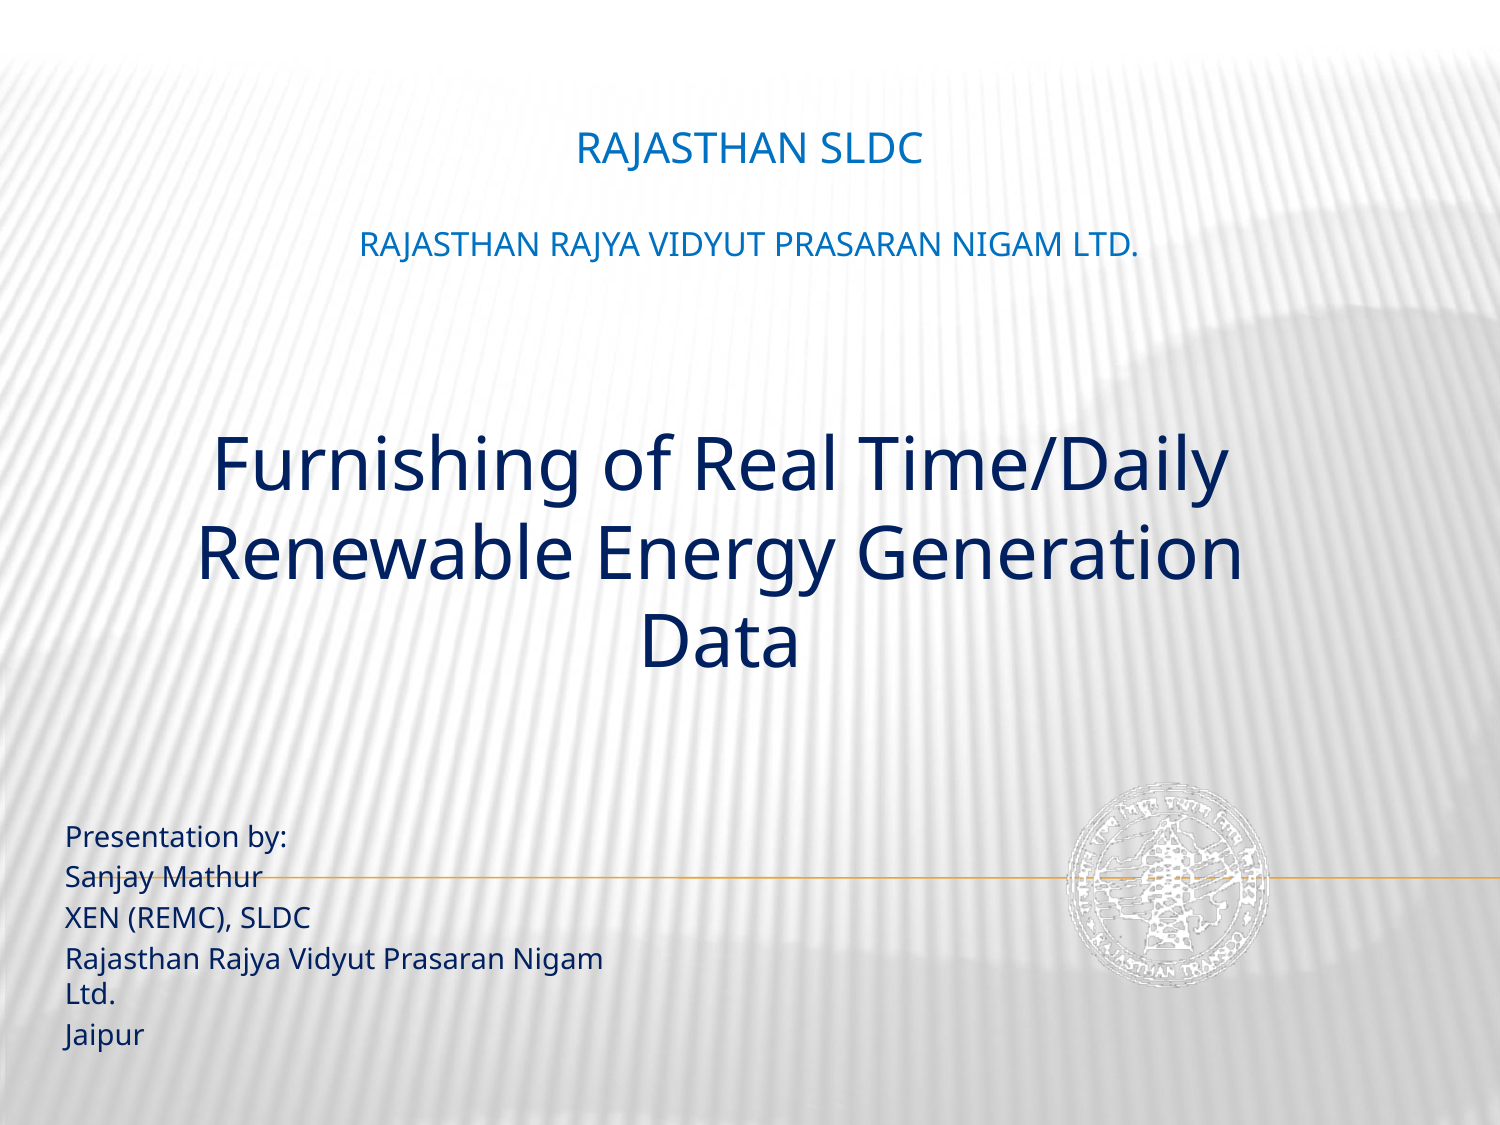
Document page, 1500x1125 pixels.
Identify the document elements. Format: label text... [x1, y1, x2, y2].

subtitle Presentation by: Sanjay Mathur XEN (REMC), SLDC Rajasthan Rajya Vidyut Prasaran Nigam Ltd. Jaipur [50, 763, 632, 1059]
title RAJASTHAN SLDC Rajasthan Rajya Vidyut Prasaran Nigam Ltd. [112, 113, 1388, 325]
text_box Furnishing of Real Time/Daily Renewable Energy Generation Data [147, 408, 1294, 691]
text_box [1056, 774, 1280, 998]
